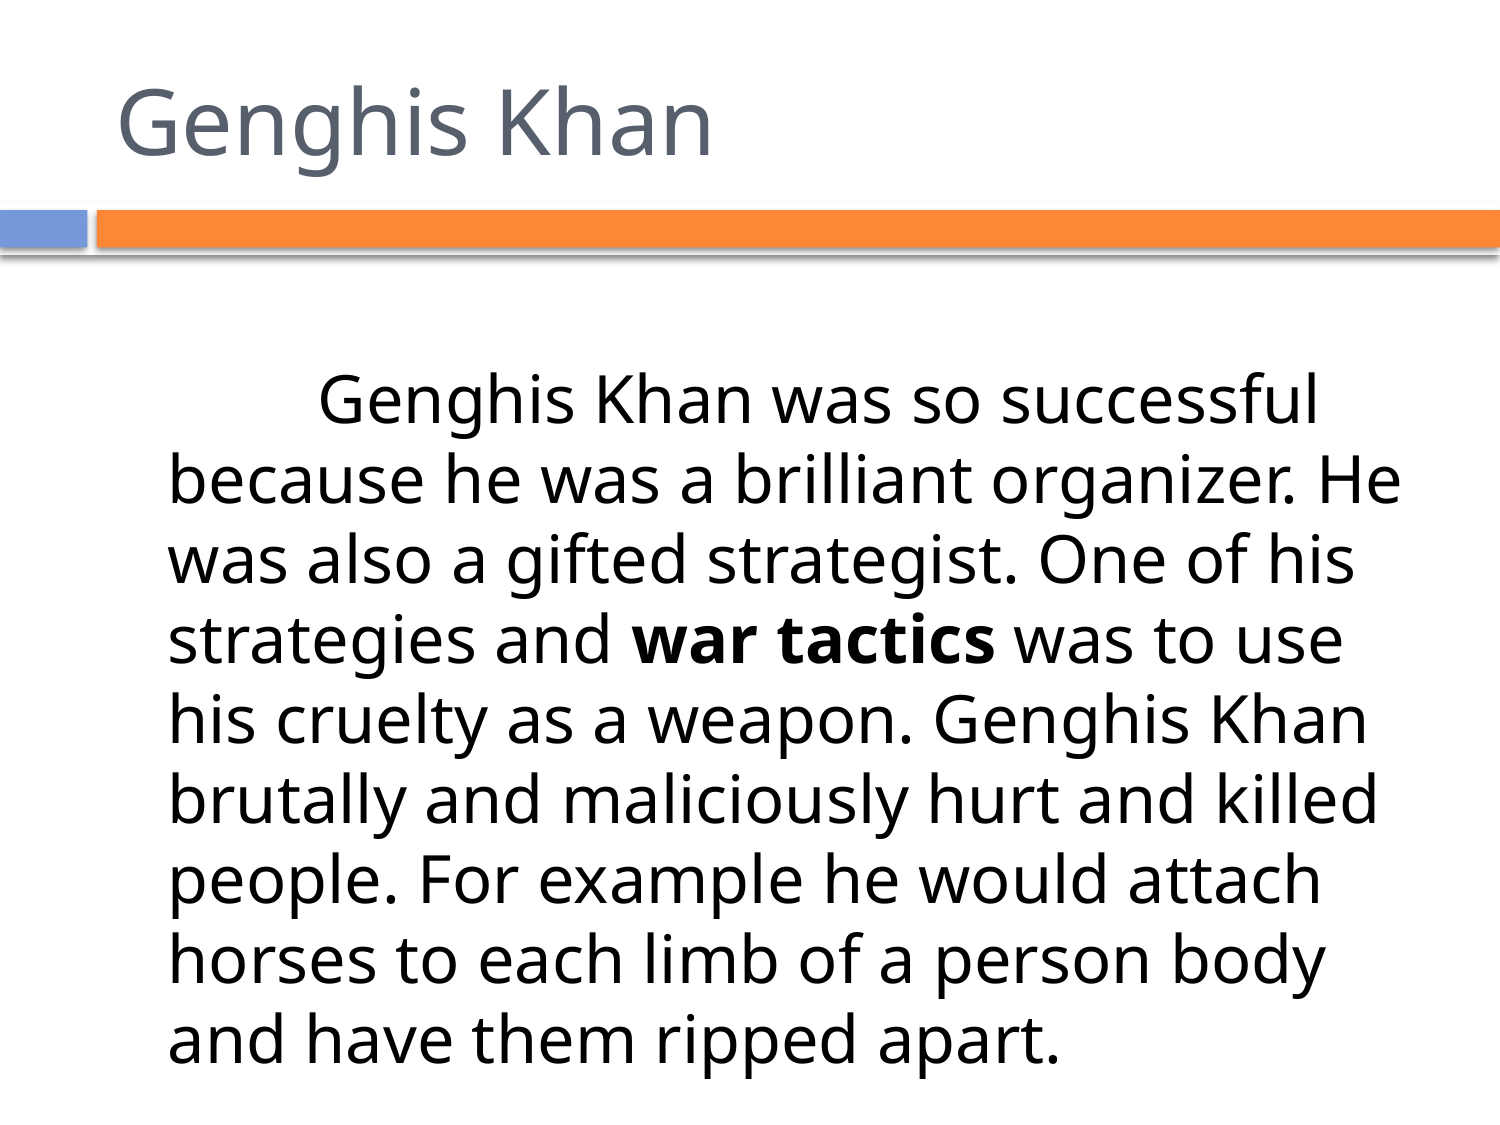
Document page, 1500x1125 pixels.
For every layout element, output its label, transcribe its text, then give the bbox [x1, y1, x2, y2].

title Genghis Khan [100, 37, 1438, 200]
list Genghis Khan was so successful because he was a brilliant organizer. He was also a gifted strategist. One of his strategies and war tactics was to use his cruelty as a weapon. Genghis Khan brutally and maliciously hurt and killed people. For example he would attach horses to each limb of a person body and have them ripped apart. [100, 262, 1438, 1050]
